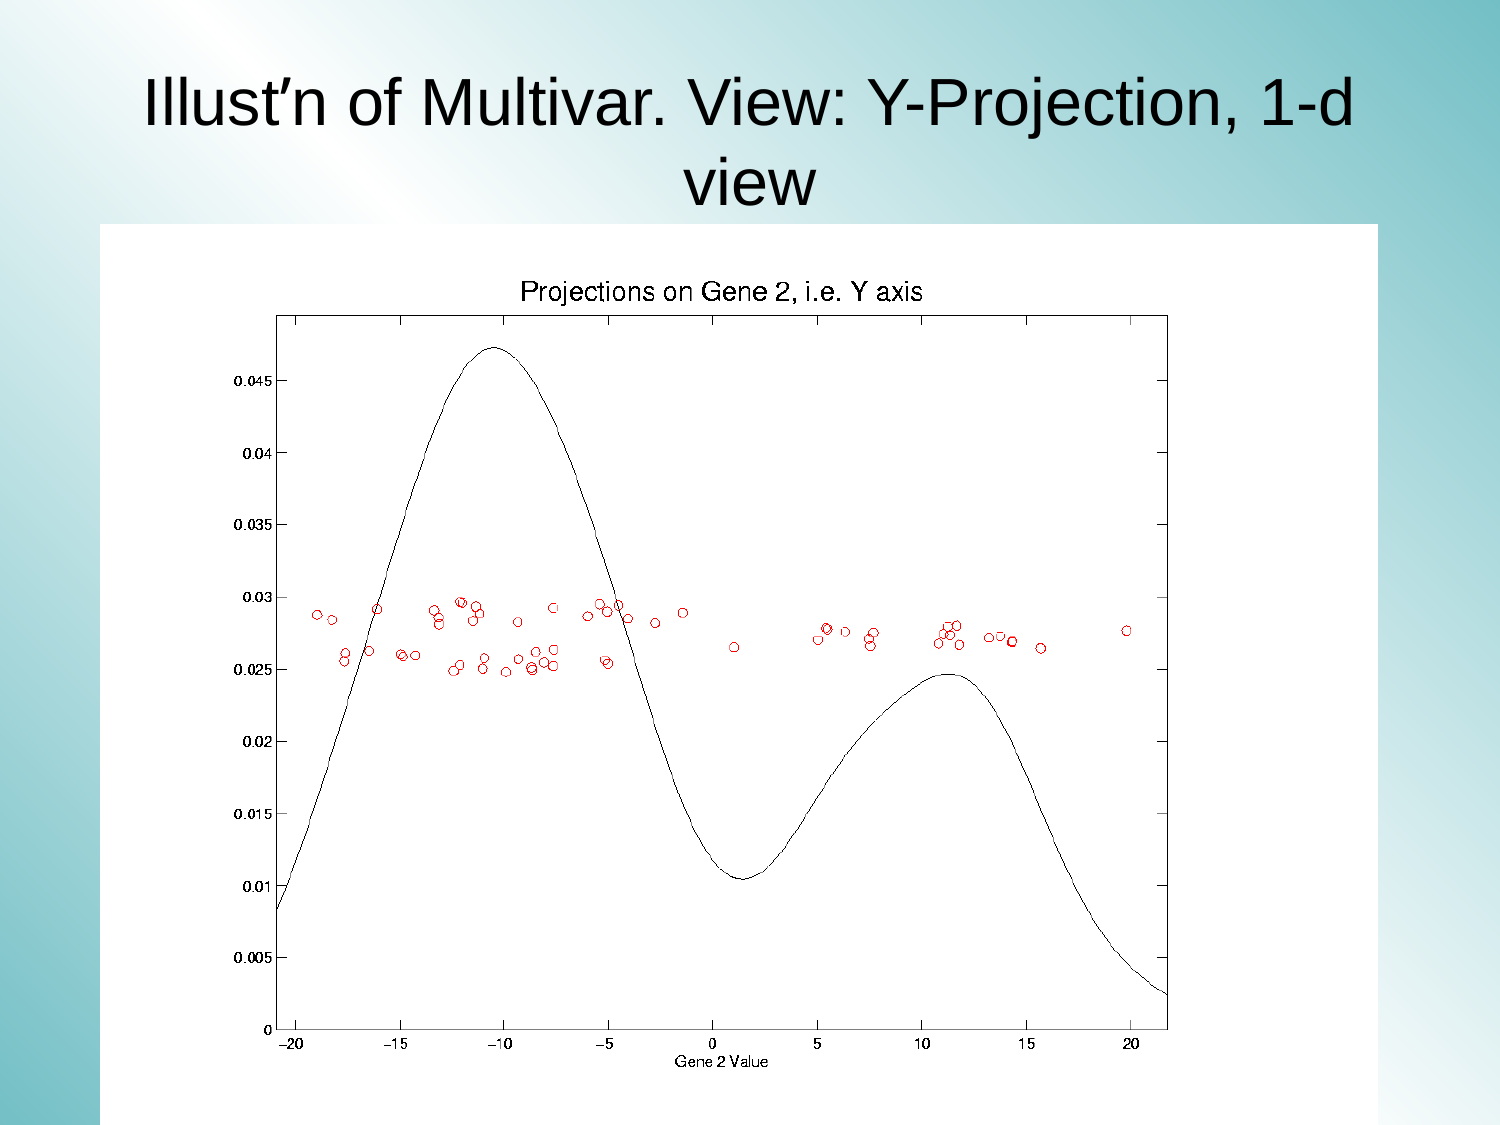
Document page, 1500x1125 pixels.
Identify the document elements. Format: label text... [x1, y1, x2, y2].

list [99, 224, 1378, 1125]
title Illust’n of Multivar. View: Y-Projection, 1-d view [75, 45, 1425, 233]
